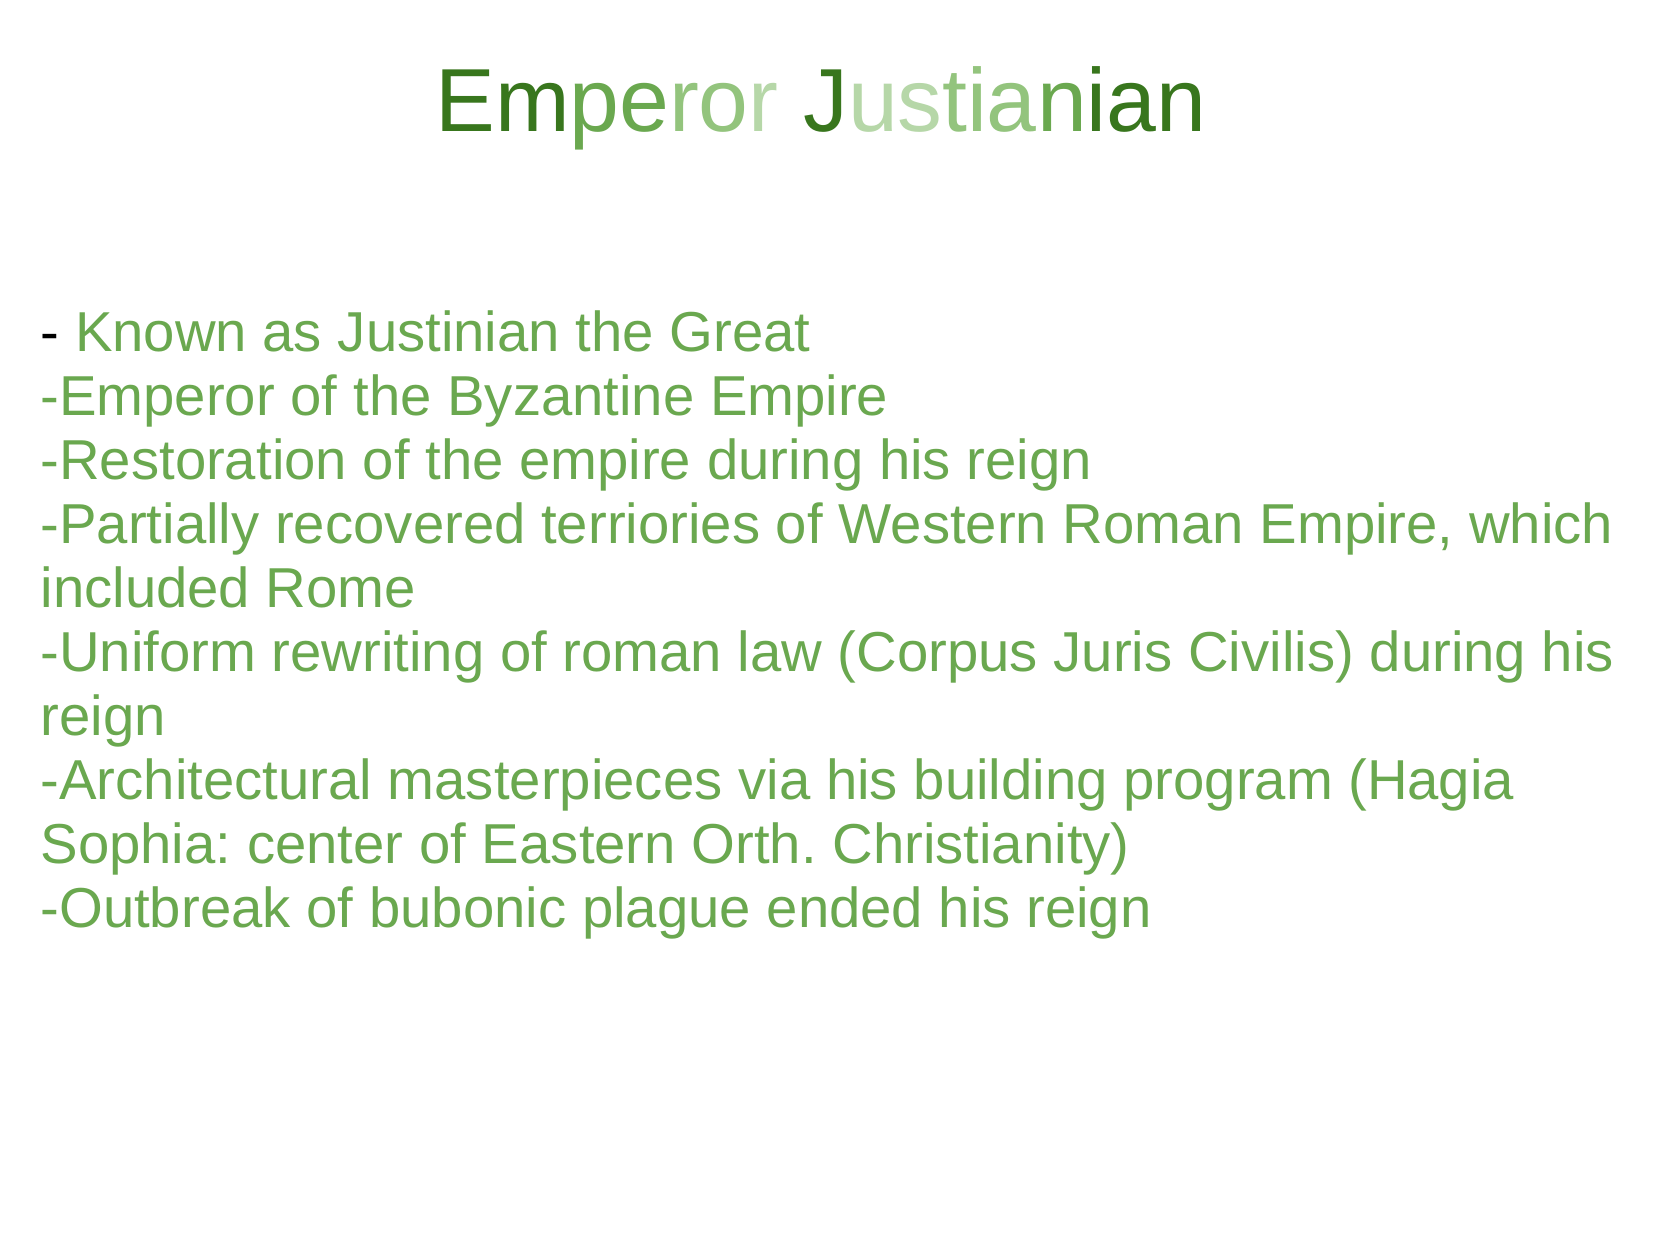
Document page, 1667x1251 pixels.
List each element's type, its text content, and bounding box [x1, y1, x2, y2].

title Emperor Justianian [40, 49, 1627, 201]
list - Known as Justinian the Great -Emperor of the Byzantine Empire -Restoration of the empire during his reign -Partially recovered terriories of Western Roman Empire, which included Rome -Uniform rewriting of roman law (Corpus Juris Civilis) during his reign -Architectural masterpieces via his building program (Hagia Sophia: center of Eastern Orth. Christianity) -Outbreak of bubonic plague ended his reign [40, 299, 1627, 1201]
